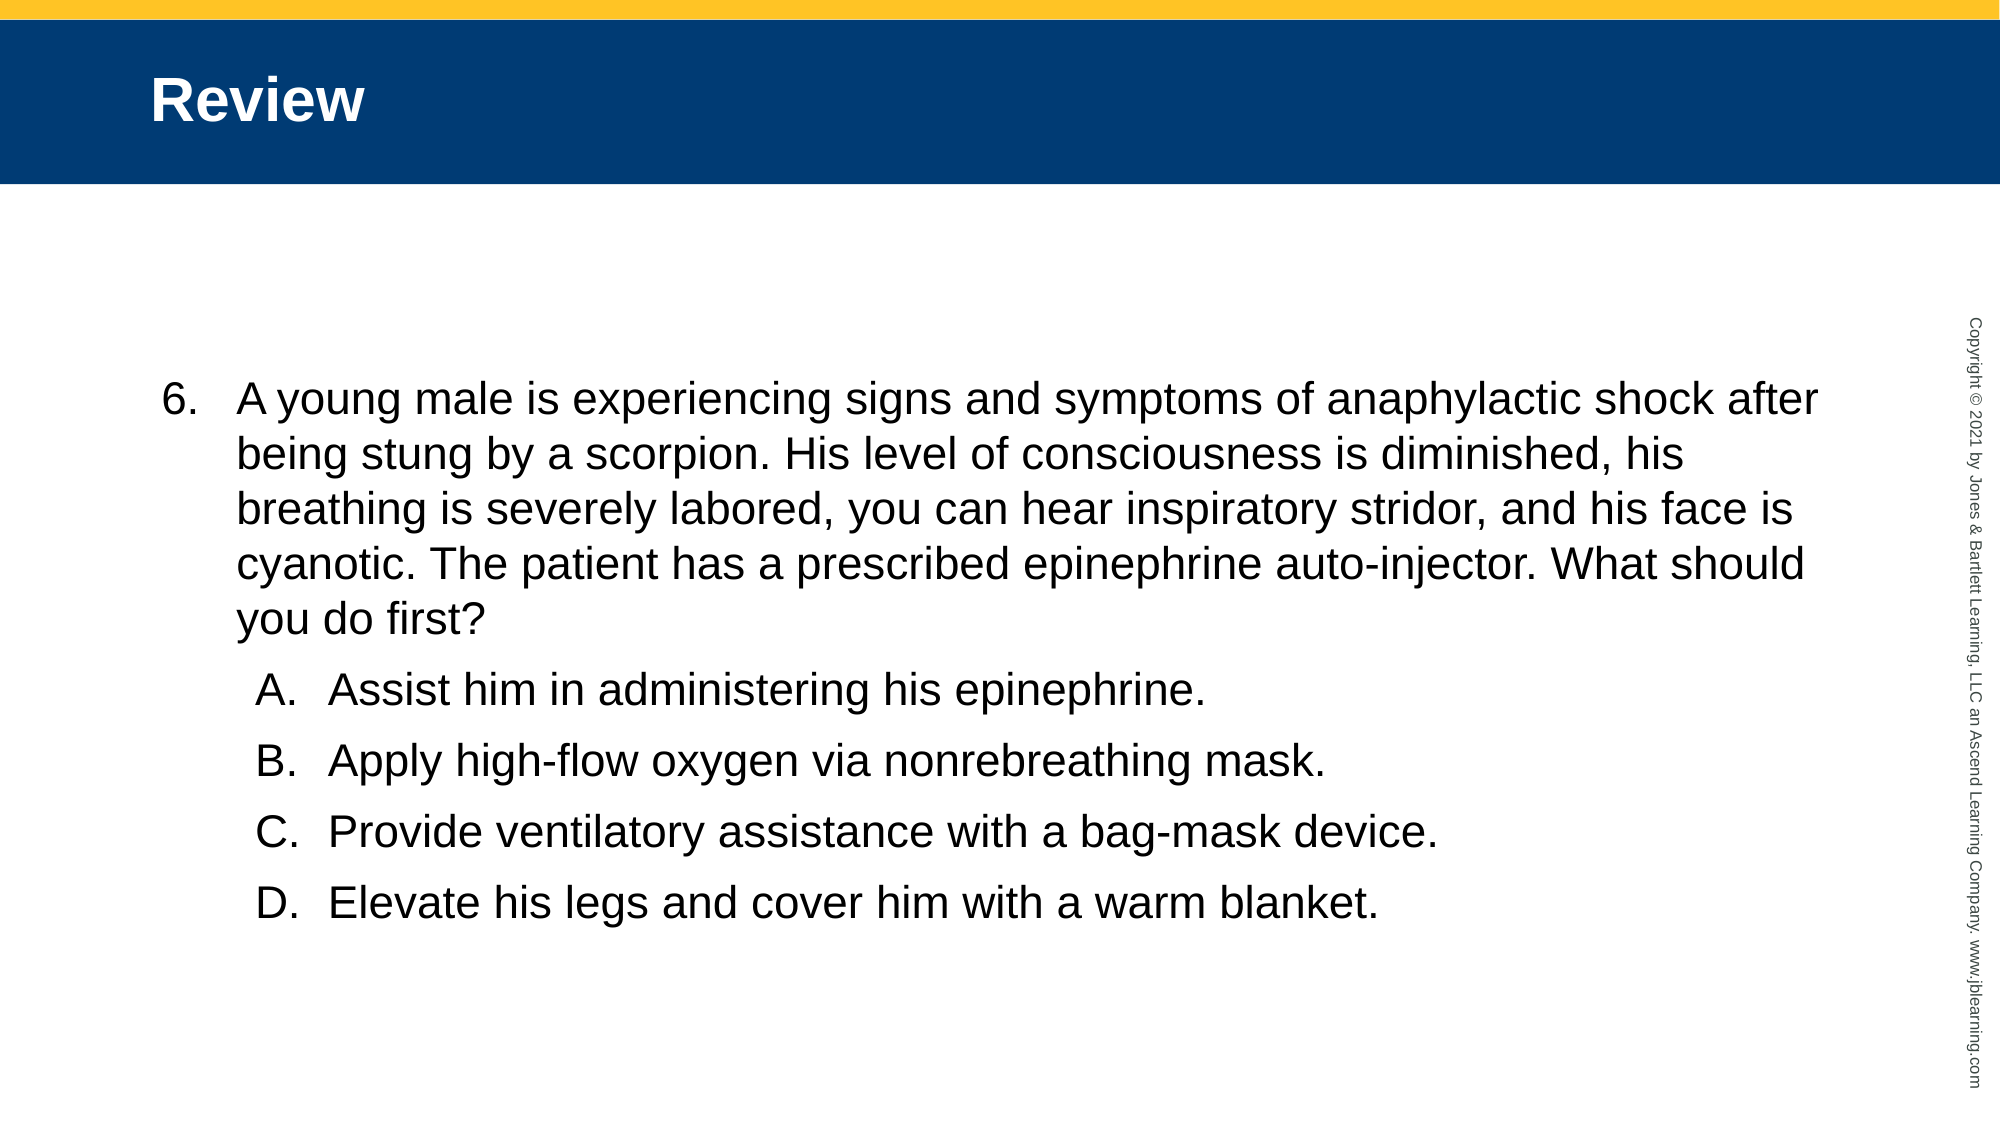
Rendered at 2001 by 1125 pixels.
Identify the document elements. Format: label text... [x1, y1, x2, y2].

list A young male is experiencing signs and symptoms of anaphylactic shock after being stung by a scorpion. His level of consciousness is diminished, his breathing is severely labored, you can hear inspiratory stridor, and his face is cyanotic. The patient has a prescribed epinephrine auto-injector. What should you do first? Assist him in administering his epinephrine. Apply high-flow oxygen via nonrebreathing mask. Provide ventilatory assistance with a bag-mask device. Elevate his legs and cover him with a warm blanket. [146, 361, 1859, 1016]
title Review [0, 19, 2000, 185]
